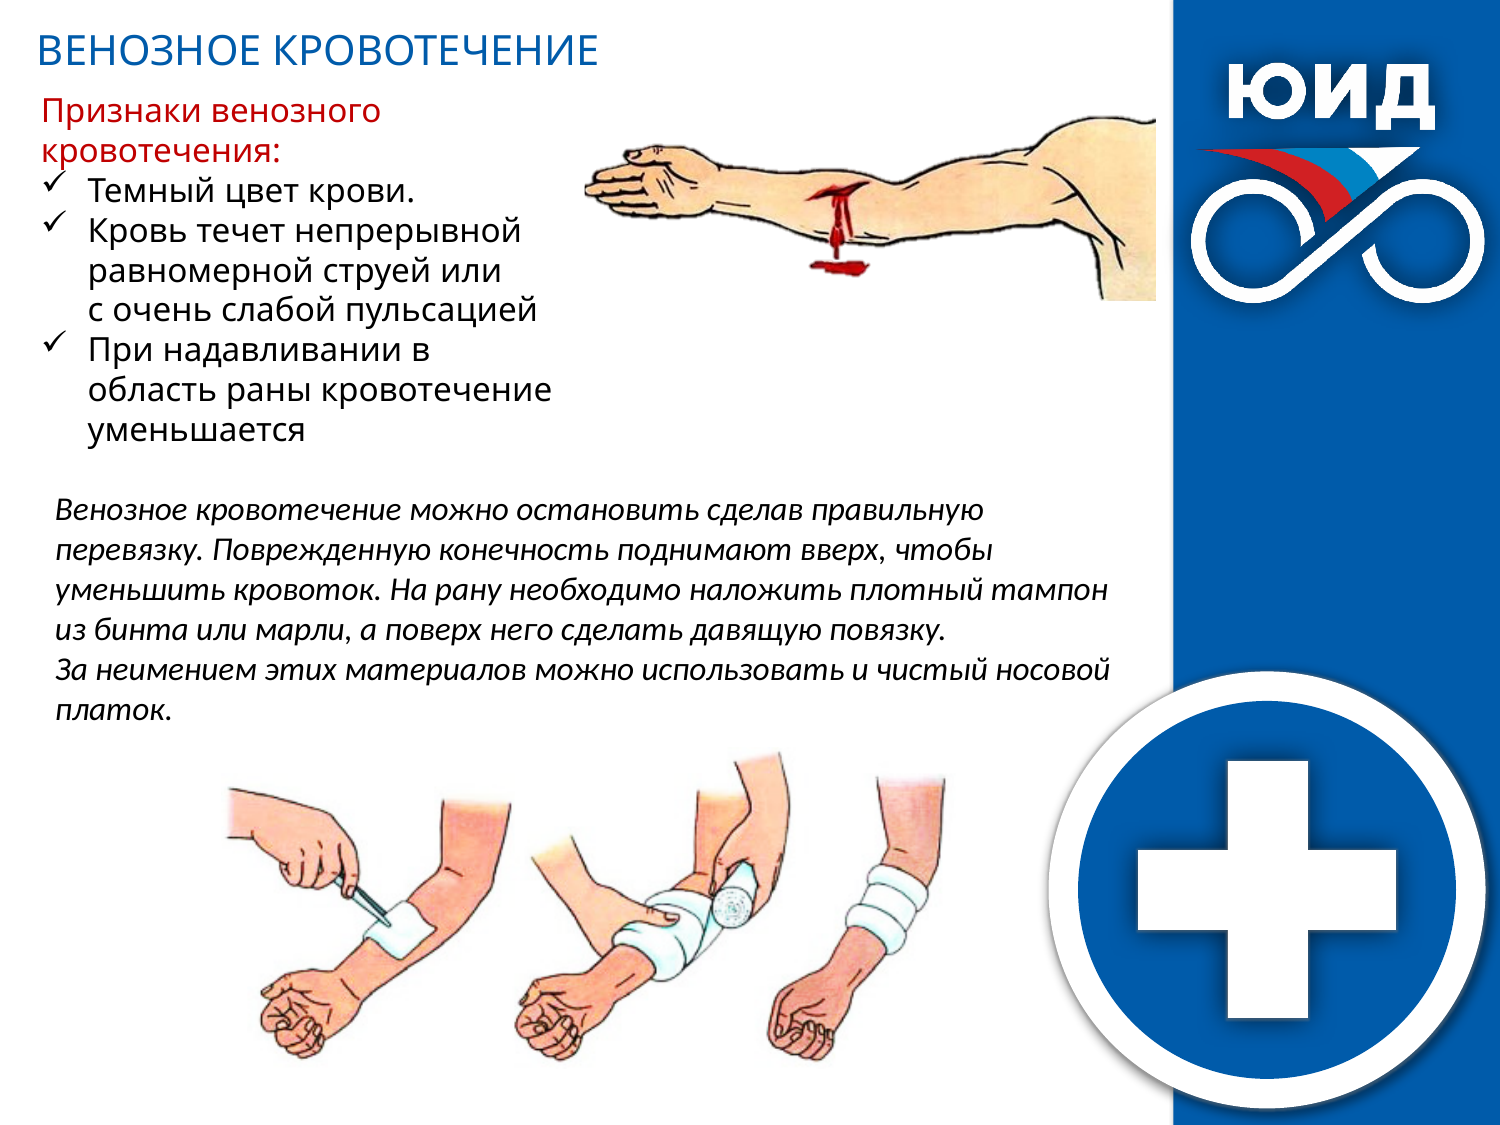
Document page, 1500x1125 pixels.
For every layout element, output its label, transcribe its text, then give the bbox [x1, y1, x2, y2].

picture [221, 747, 959, 1070]
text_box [1048, 0, 1500, 1125]
picture [584, 101, 1159, 301]
text_box Венозное кровотечение можно остановить сделав правильную перевязку. Поврежденную конечность поднимают вверх, чтобы уменьшить кровоток. На рану необходимо наложить плотный тампон из бинта или марли, а поверх него сделать давящую повязку. За неимением этих материалов можно использовать и чистый носовой платок. [40, 479, 1048, 734]
text_box ВЕНОЗНОЕ КРОВОТЕЧЕНИЕ [22, 16, 1048, 81]
text_box Признаки венозного кровотечения: Темный цвет крови. Кровь течет непрерывной равномерной струей или с очень слабой пульсацией При надавливании в область раны кровотечение уменьшается [26, 81, 578, 456]
